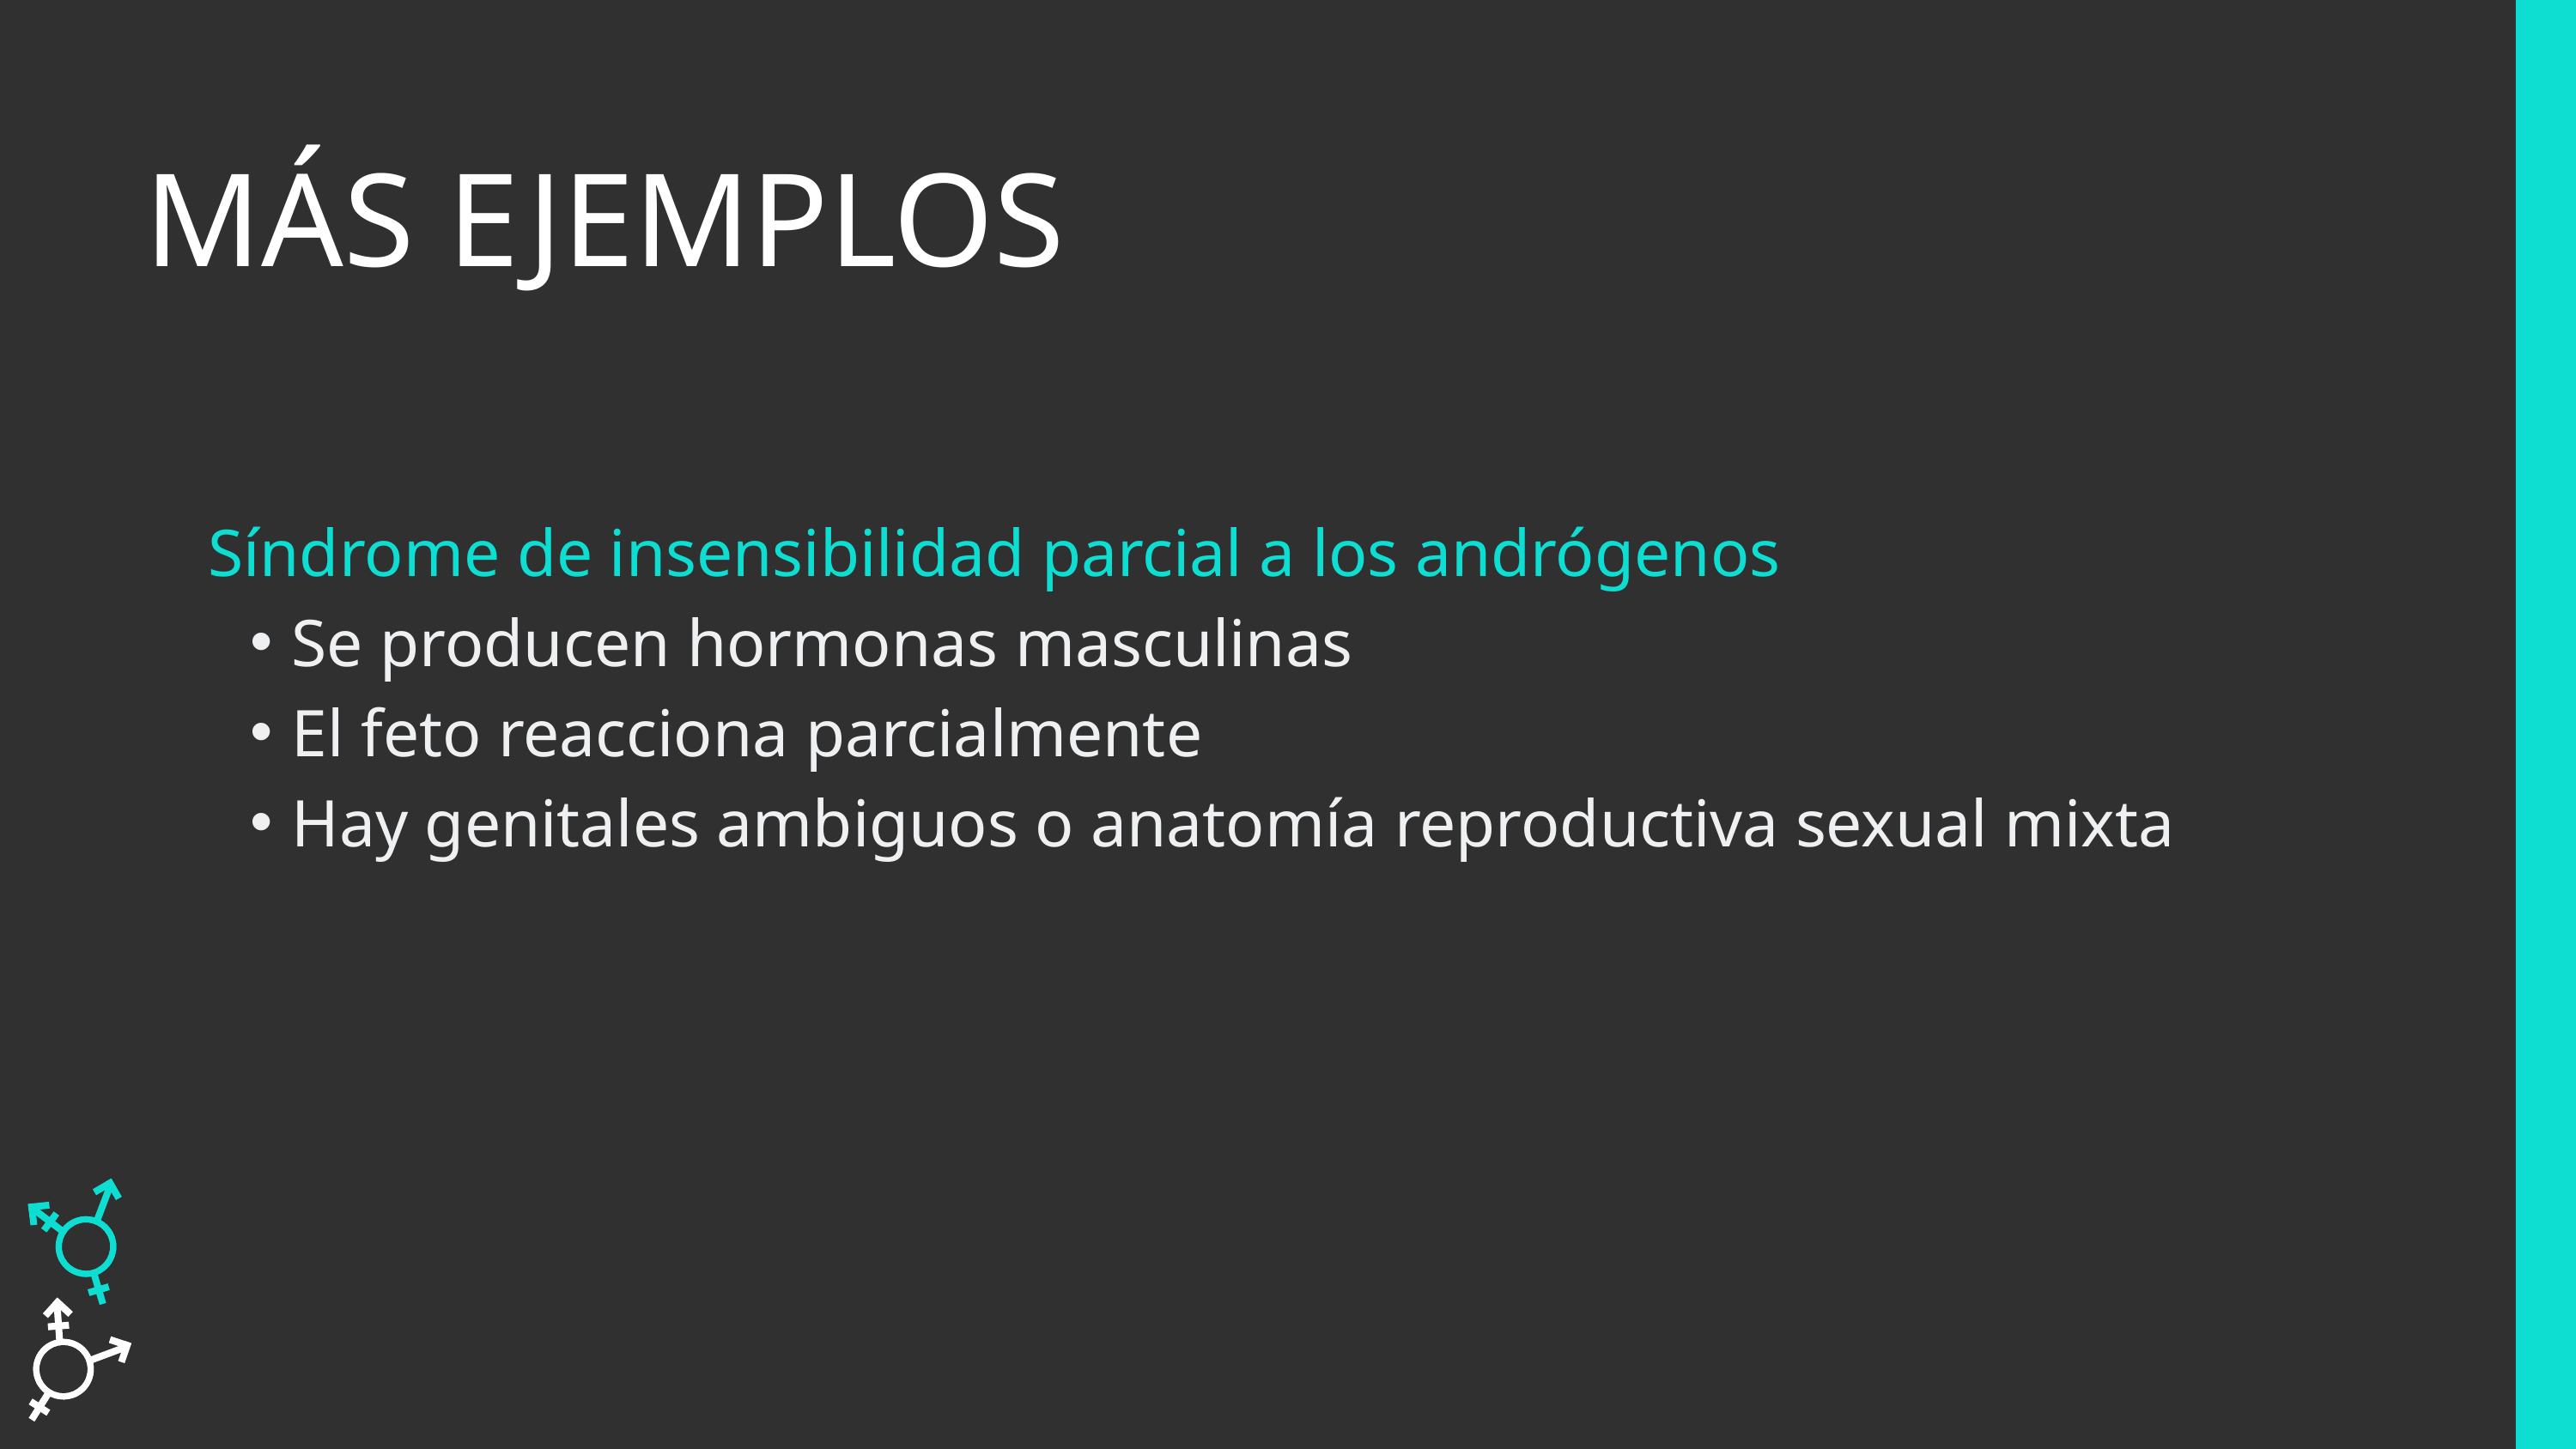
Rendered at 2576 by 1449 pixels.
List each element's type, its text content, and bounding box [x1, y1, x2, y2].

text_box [6, 1152, 151, 1302]
text_box Síndrome de insensibilidad parcial a los andrógenos Se producen hormonas masculinas El feto reacciona parcialmente Hay genitales ambiguos o anatomía reproductiva sexual mixta [208, 499, 2434, 860]
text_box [1, 1276, 145, 1426]
text_box MÁS EJEMPLOS [144, 163, 2432, 293]
text_box [2515, 0, 2576, 1449]
